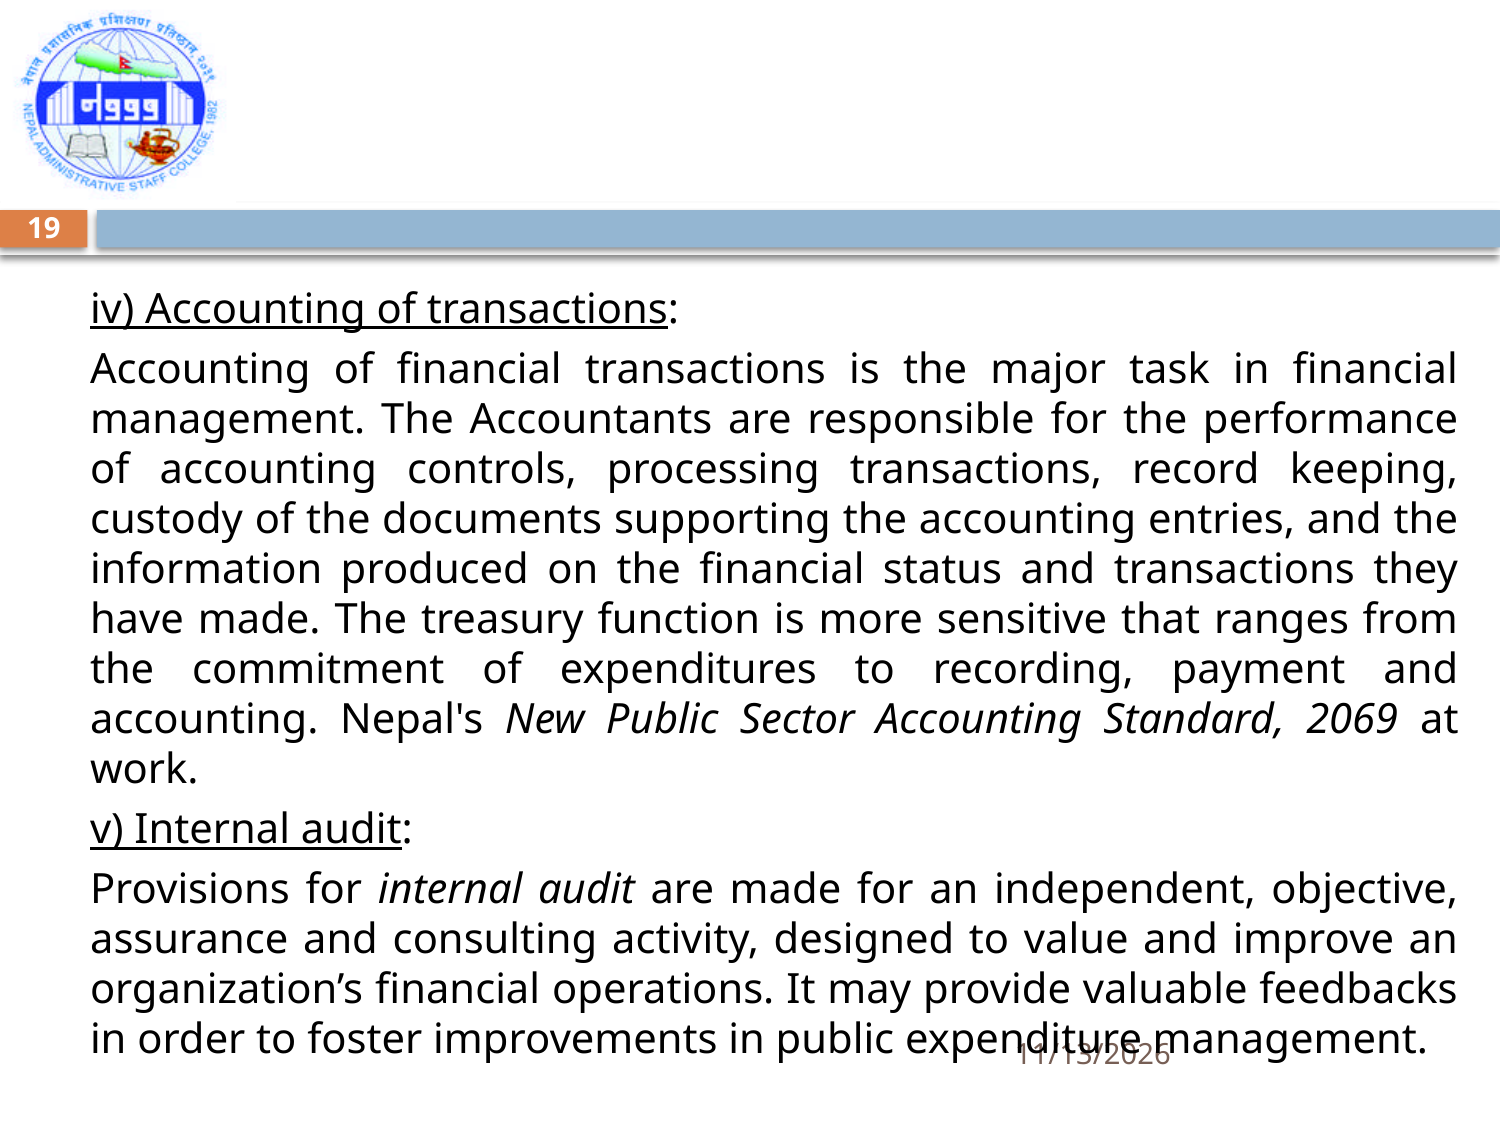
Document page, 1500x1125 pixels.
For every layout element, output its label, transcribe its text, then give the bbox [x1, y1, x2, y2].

list iv) Accounting of transactions: Accounting of financial transactions is the major task in financial management. The Accountants are responsible for the performance of accounting controls, processing transactions, record keeping, custody of the documents supporting the accounting entries, and the information produced on the financial status and transactions they have made. The treasury function is more sensitive that ranges from the commitment of expenditures to recording, payment and accounting. Nepal's New Public Sector Accounting Standard, 2069 at work. v) Internal audit: Provisions for internal audit are made for an independent, objective, assurance and consulting activity, designed to value and improve an organization’s financial operations. It may provide valuable feedbacks in order to foster improvements in public expenditure management. [75, 273, 1474, 1091]
slide_number 19 [0, 208, 88, 249]
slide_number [999, 1025, 1438, 1085]
picture [1, 0, 236, 208]
